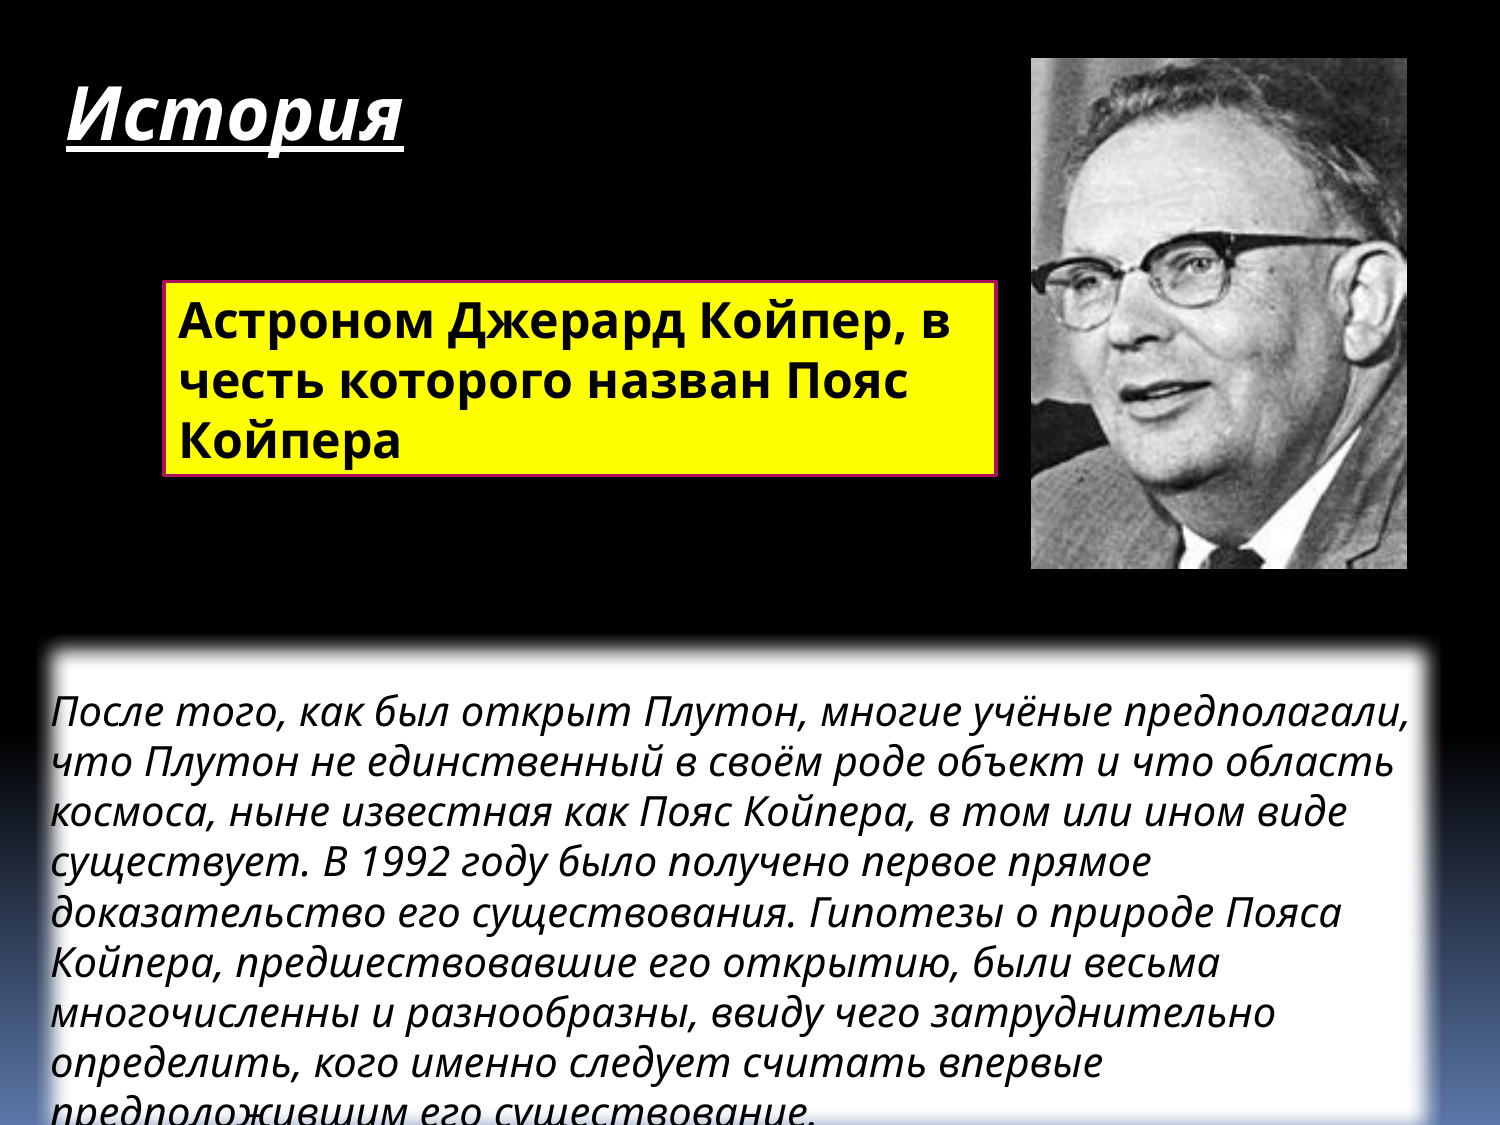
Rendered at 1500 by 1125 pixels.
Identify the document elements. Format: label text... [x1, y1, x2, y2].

picture [1030, 58, 1407, 569]
text_box Астроном Джерард Койпер, в честь которого назван Пояс Койпера [162, 280, 998, 477]
text_box История [50, 58, 419, 164]
text_box После того, как был открыт Плутон, многие учёные предполагали, что Плутон не единственный в своём роде объект и что область космоса, ныне известная как Пояс Койпера, в том или ином виде существует. В 1992 году было получено первое прямое доказательство его существования. Гипотезы о природе Пояса Койпера, предшествовавшие его открытию, были весьма многочисленны и разнообразны, ввиду чего затруднительно определить, кого именно следует считать впервые предположившим его существование. [67, 666, 1411, 1112]
